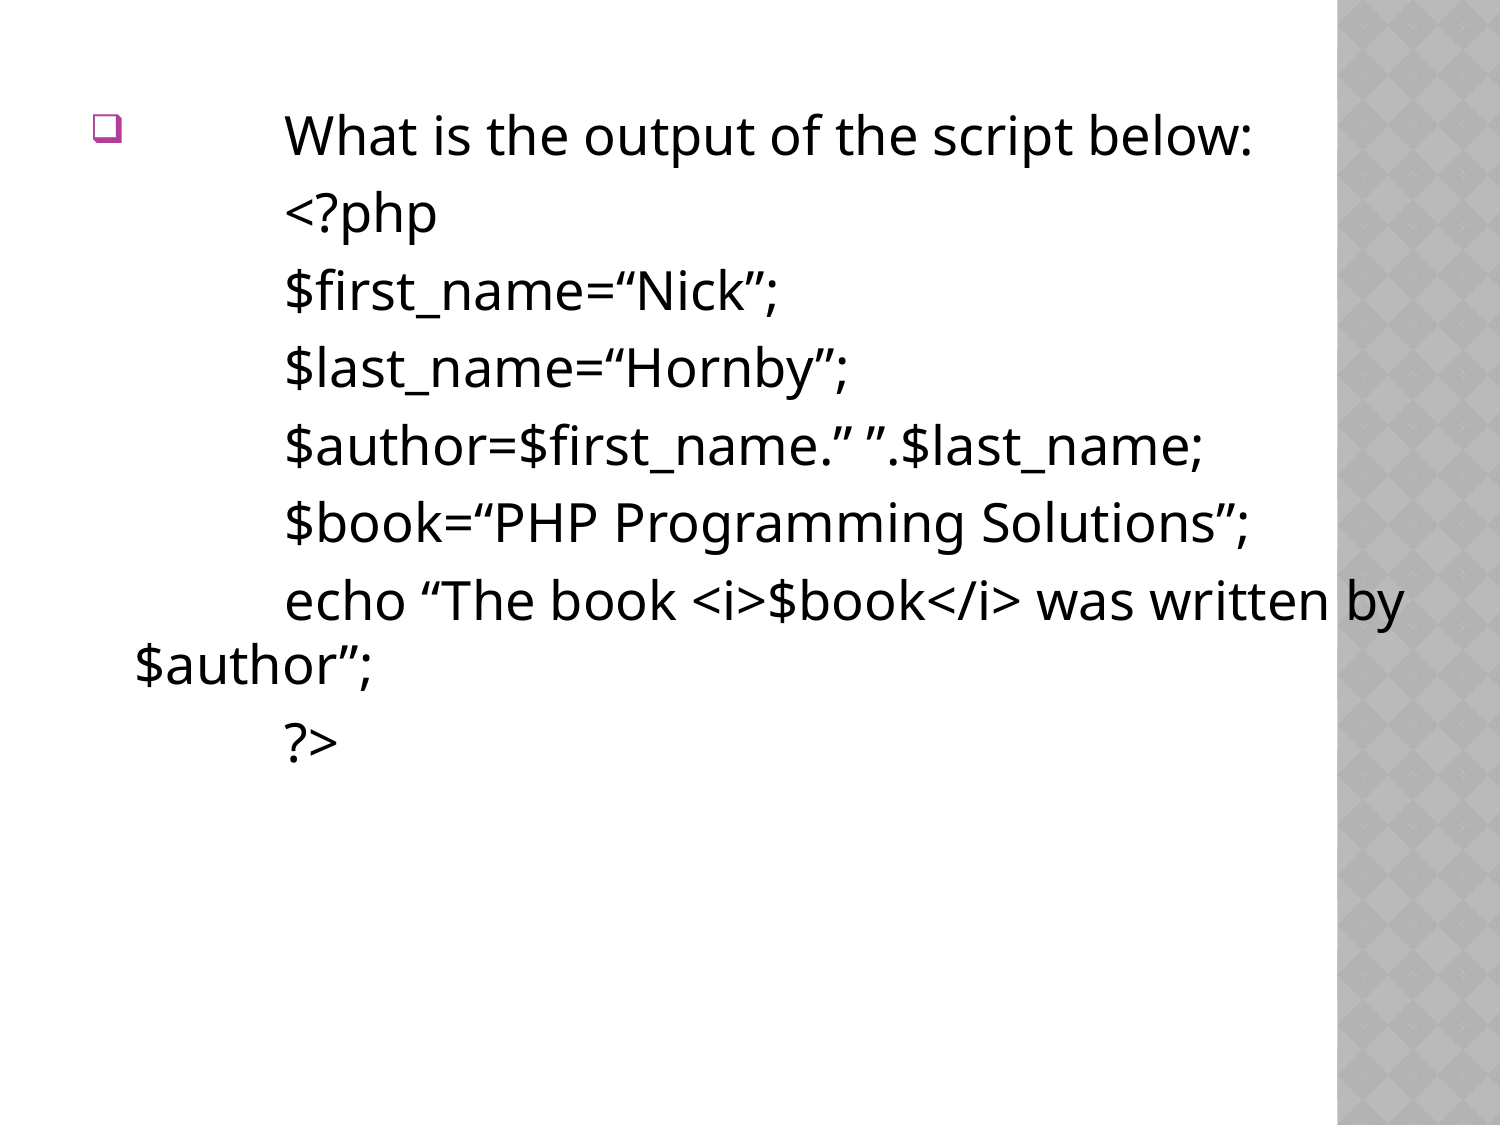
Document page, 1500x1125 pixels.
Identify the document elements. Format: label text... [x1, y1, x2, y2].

list What is the output of the script below: <?php $first_name=“Nick”; $last_name=“Hornby”; $author=$first_name.” ”.$last_name; $book=“PHP Programming Solutions”; echo “The book <i>$book</i> was written by $author”; ?> [75, 93, 1425, 1005]
